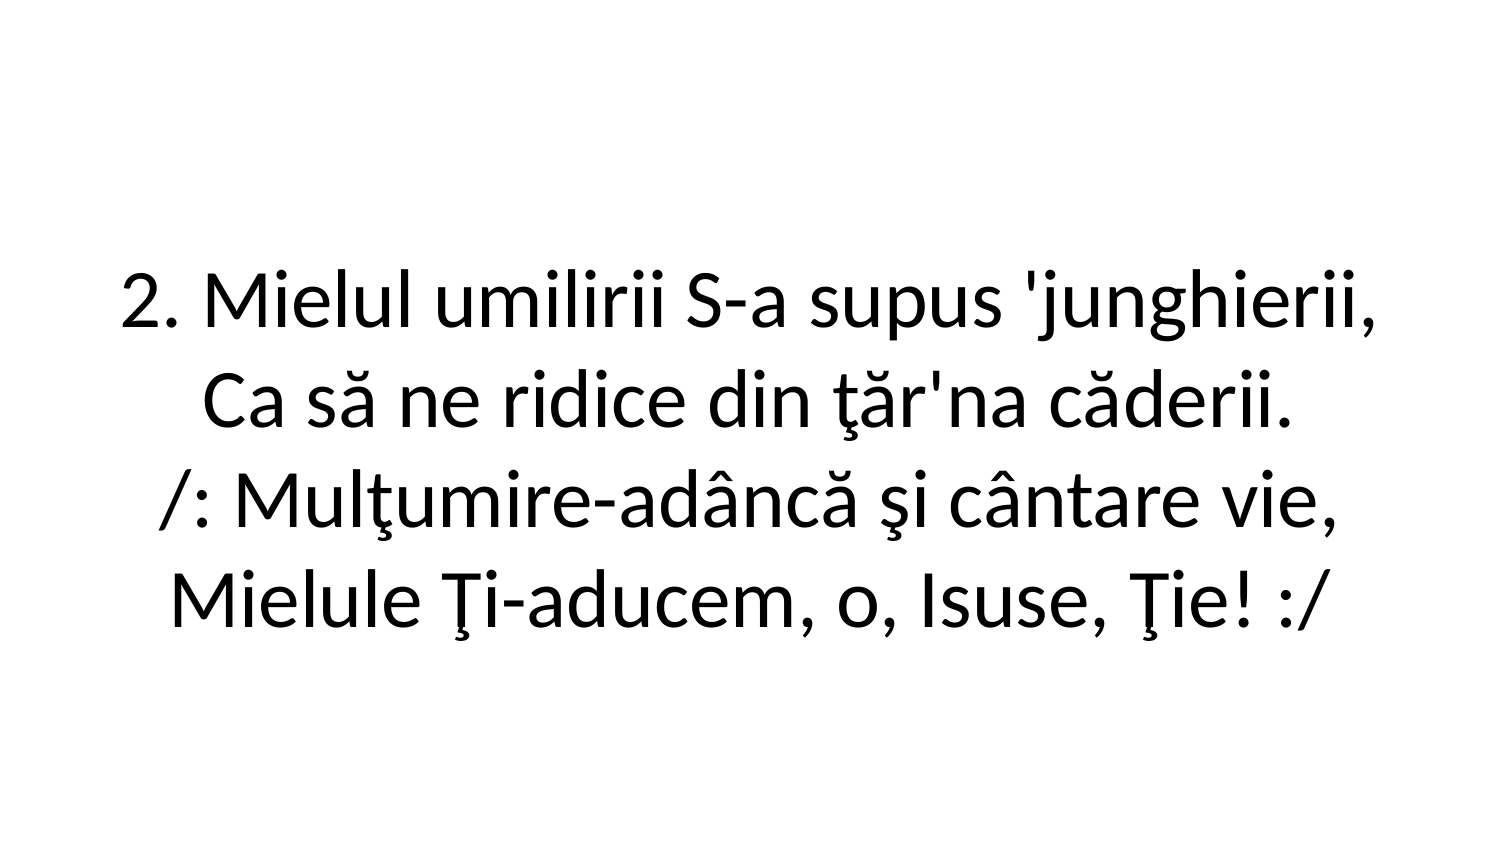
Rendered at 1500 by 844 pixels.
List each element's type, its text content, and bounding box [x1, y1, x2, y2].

text_box 2. Mielul umilirii S-a supus 'junghierii, Ca să ne ridice din ţăr'na căderii. /: Mulţumire-adâncă şi cântare vie, Mielule Ţi-aducem, o, Isuse, Ţie! :/ [104, 192, 1396, 652]
